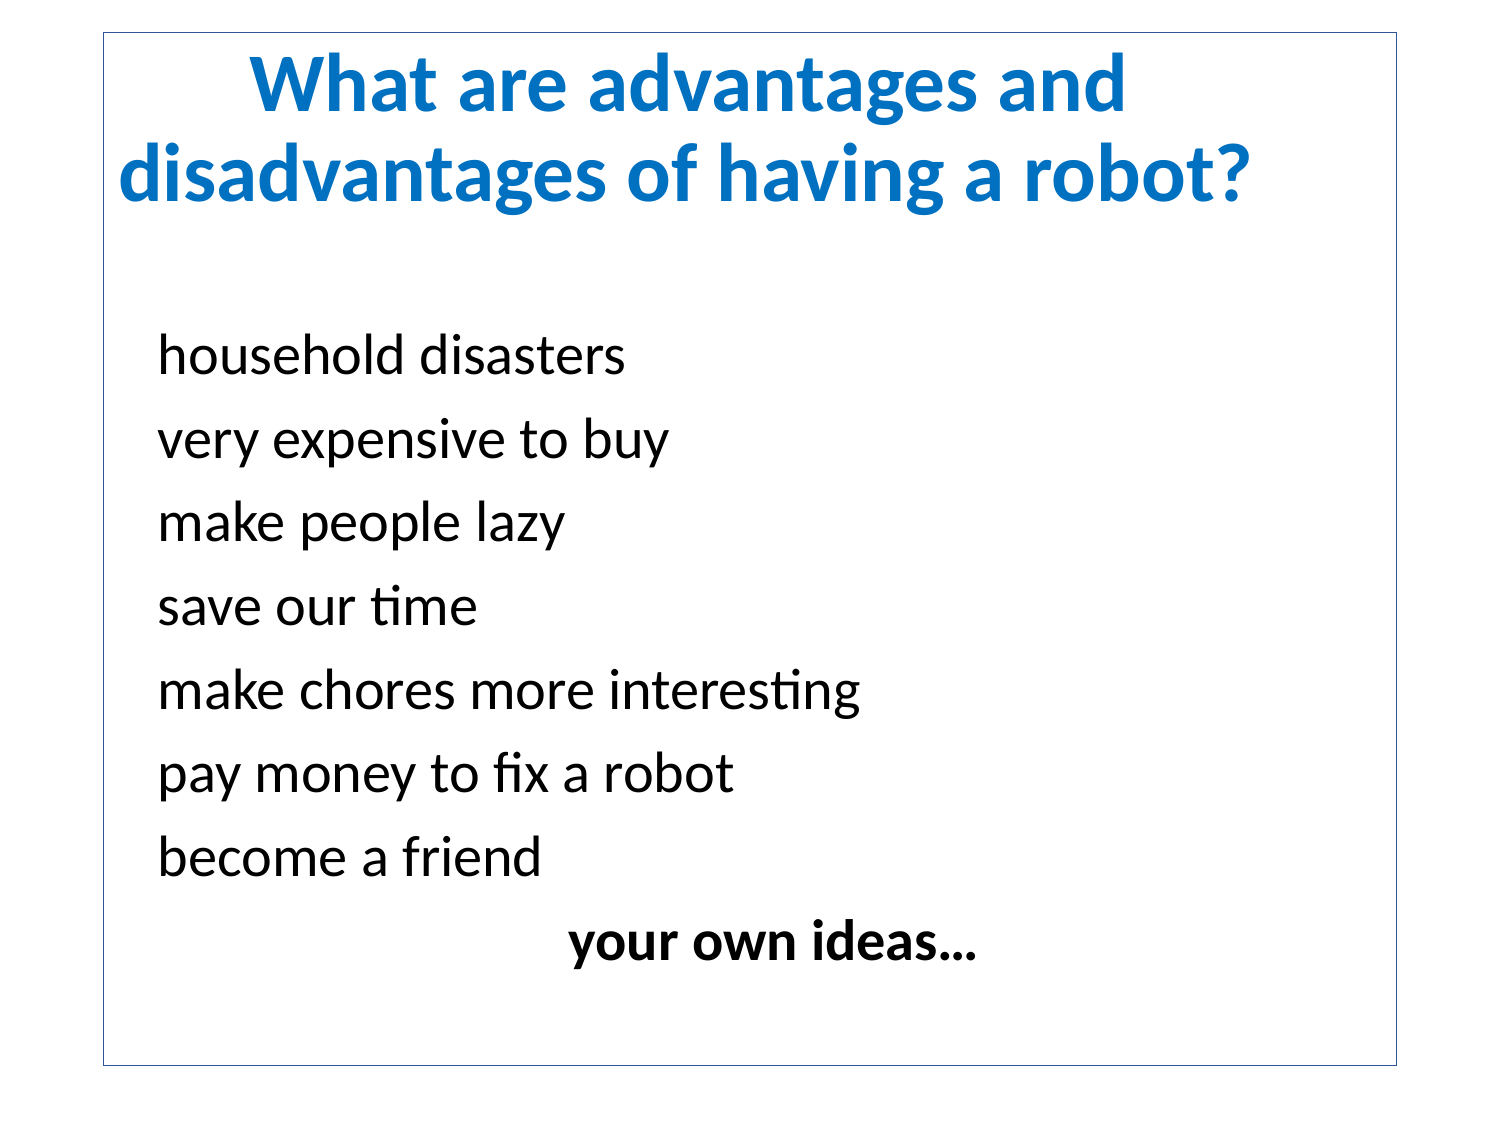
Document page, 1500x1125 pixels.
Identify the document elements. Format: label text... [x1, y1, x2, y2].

list What are advantages and disadvantages of having a robot? household disasters very expensive to buy make people lazy save our time make chores more interesting pay money to fix a robot become a friend your own ideas… [103, 32, 1397, 1066]
